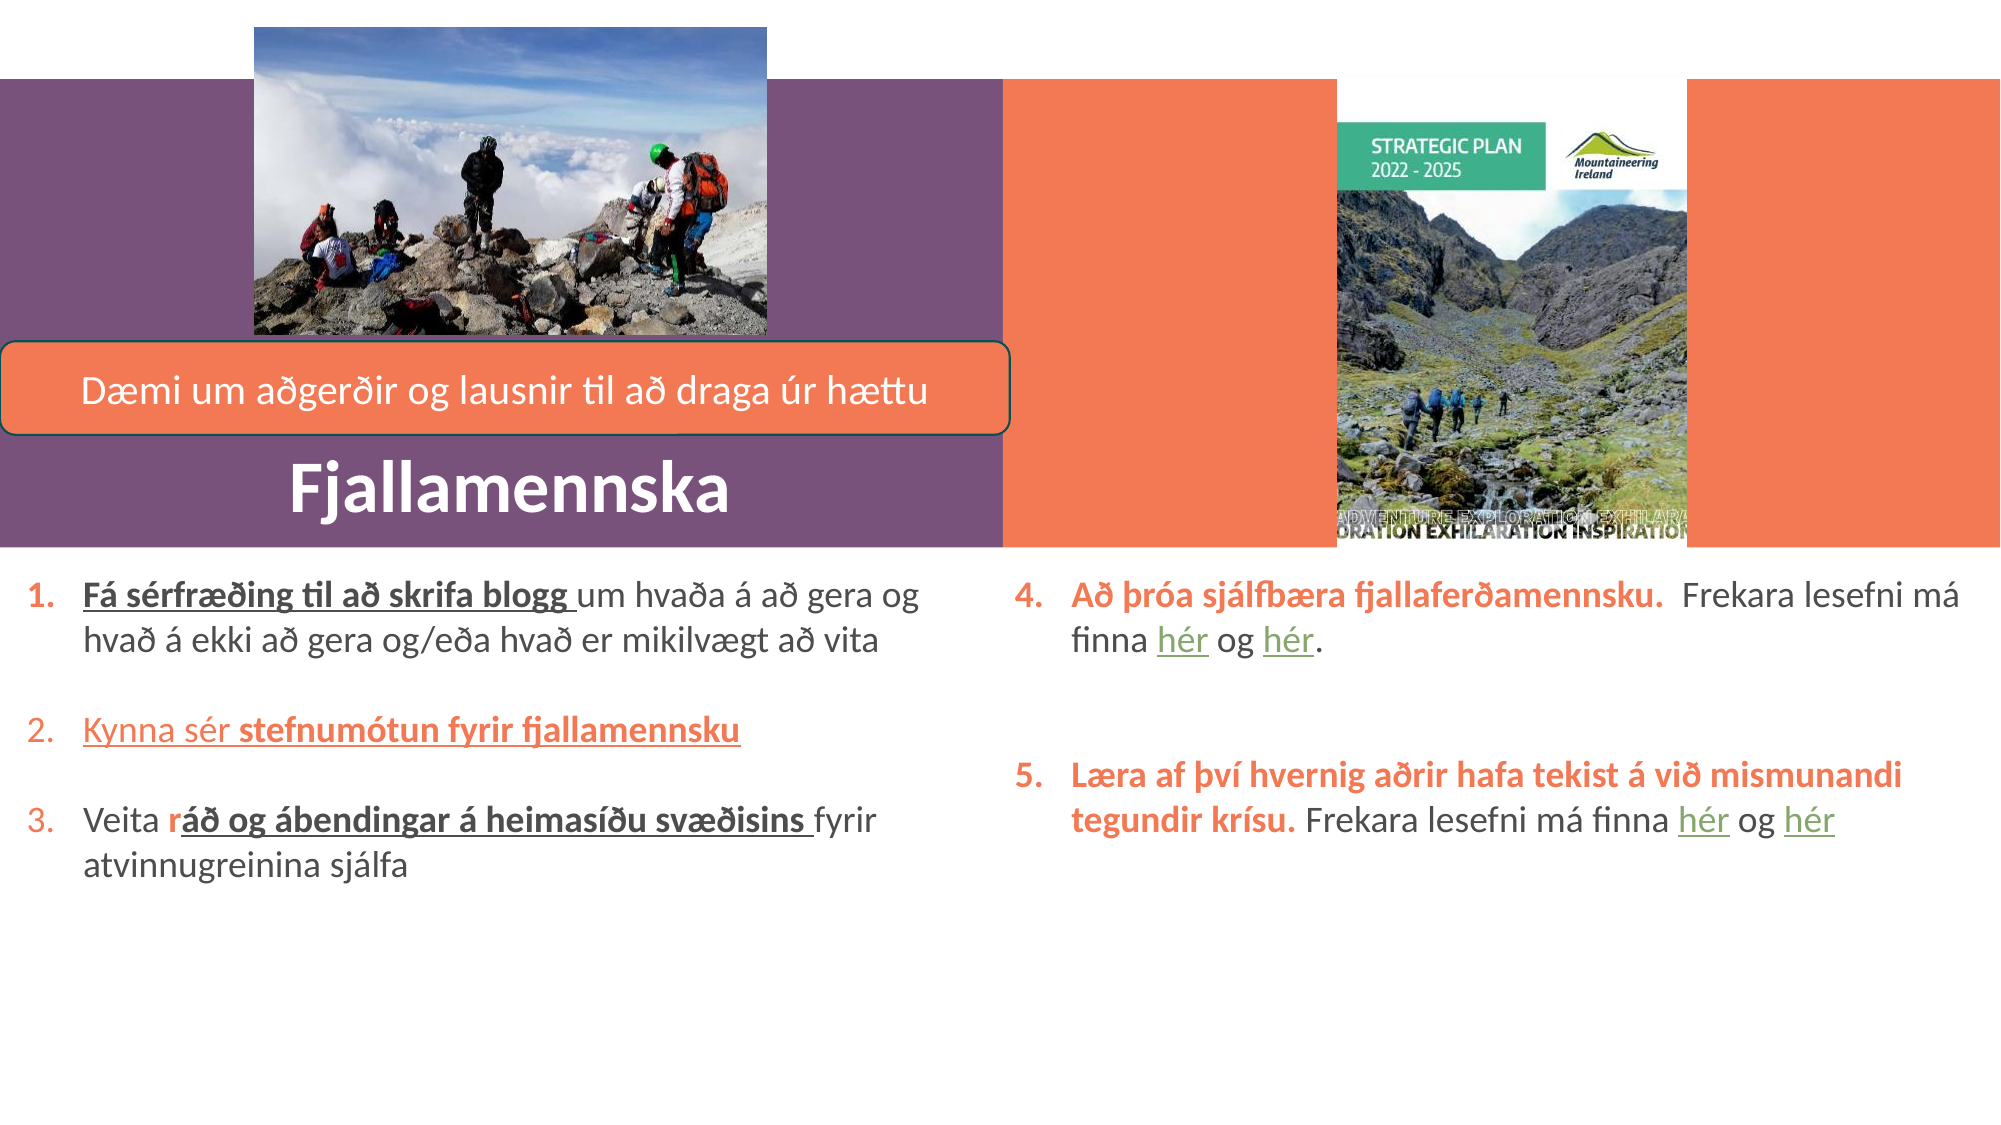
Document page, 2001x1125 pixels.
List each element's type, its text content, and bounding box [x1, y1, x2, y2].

list Fá sérfræðing til að skrifa blogg um hvaða á að gera og hvað á ekki að gera og/eða hvað er mikilvægt að vita Kynna sér stefnumótun fyrir fjallamennsku Veita ráð og ábendingar á heimasíðu svæðisins fyrir atvinnugreinina sjálfa [11, 562, 983, 1125]
text_box Dæmi um aðgerðir og lausnir til að draga úr hættu [0, 340, 1011, 436]
list Að þróa sjálfbæra fjallaferðamennsku. Frekara lesefni má finna hér og hér. Læra af því hvernig aðrir hafa tekist á við mismunandi tegundir krísu. Frekara lesefni má finna hér og hér [999, 562, 1989, 1070]
picture [254, 27, 767, 335]
list Fjallamennska [103, 441, 918, 537]
picture [1337, 75, 1687, 563]
